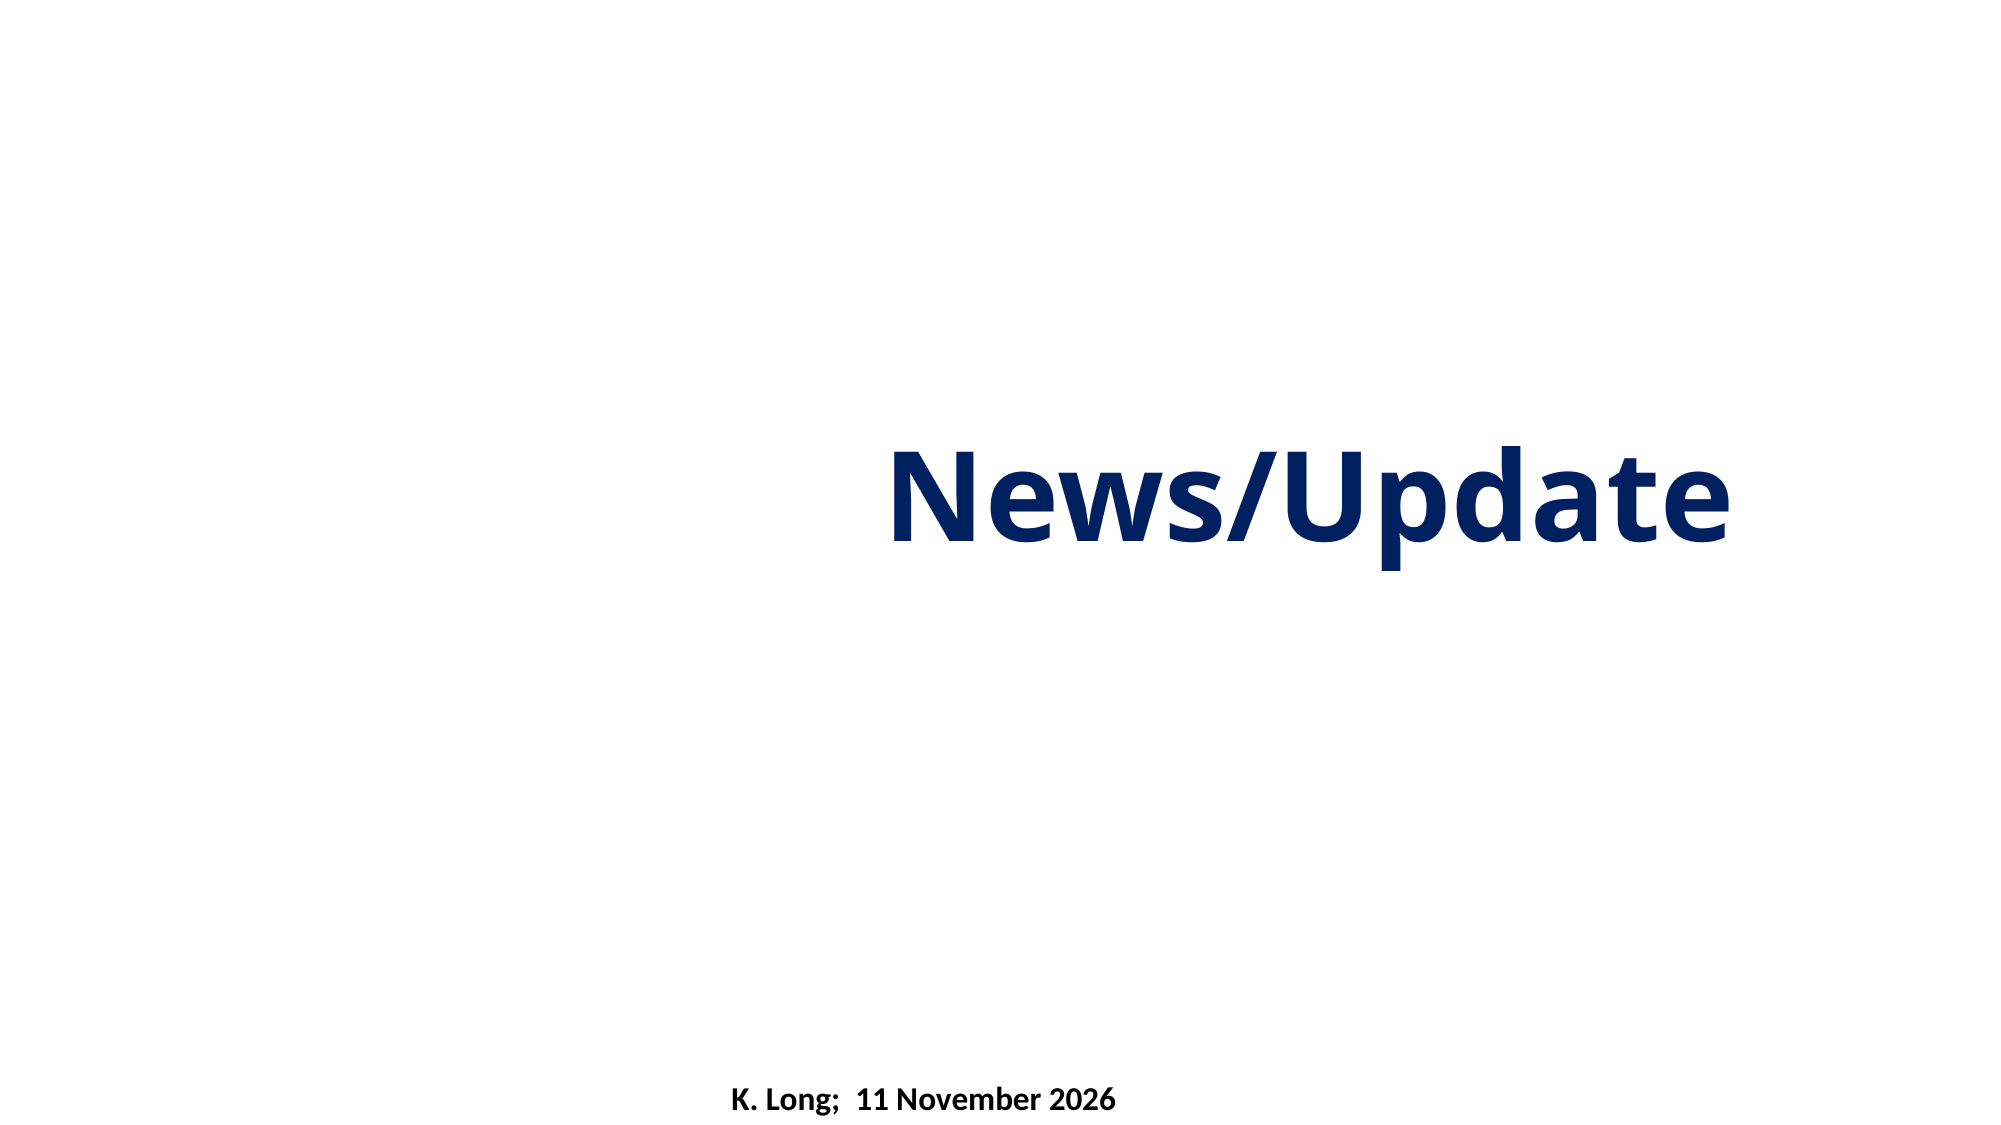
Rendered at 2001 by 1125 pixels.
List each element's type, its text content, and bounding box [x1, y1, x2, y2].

title News/Update [249, 184, 1750, 576]
